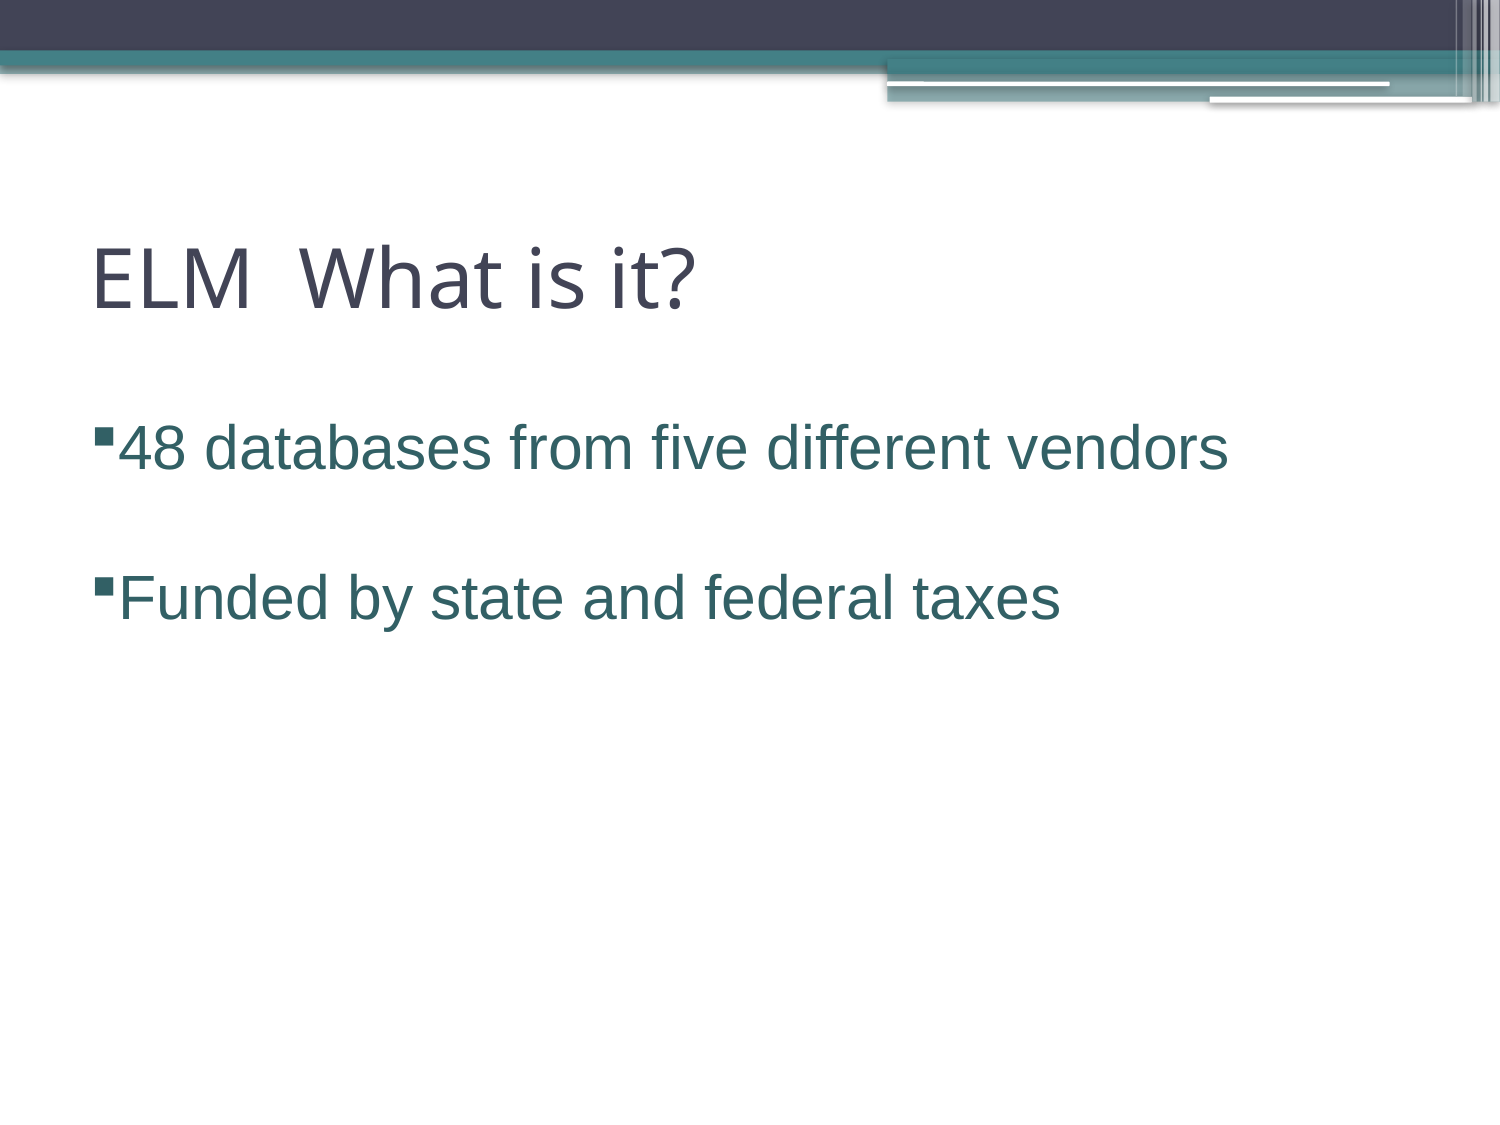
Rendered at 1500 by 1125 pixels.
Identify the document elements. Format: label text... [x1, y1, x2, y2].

title ELM What is it? [75, 187, 1425, 363]
text_box 48 databases from five different vendors Funded by state and federal taxes [74, 399, 1425, 760]
